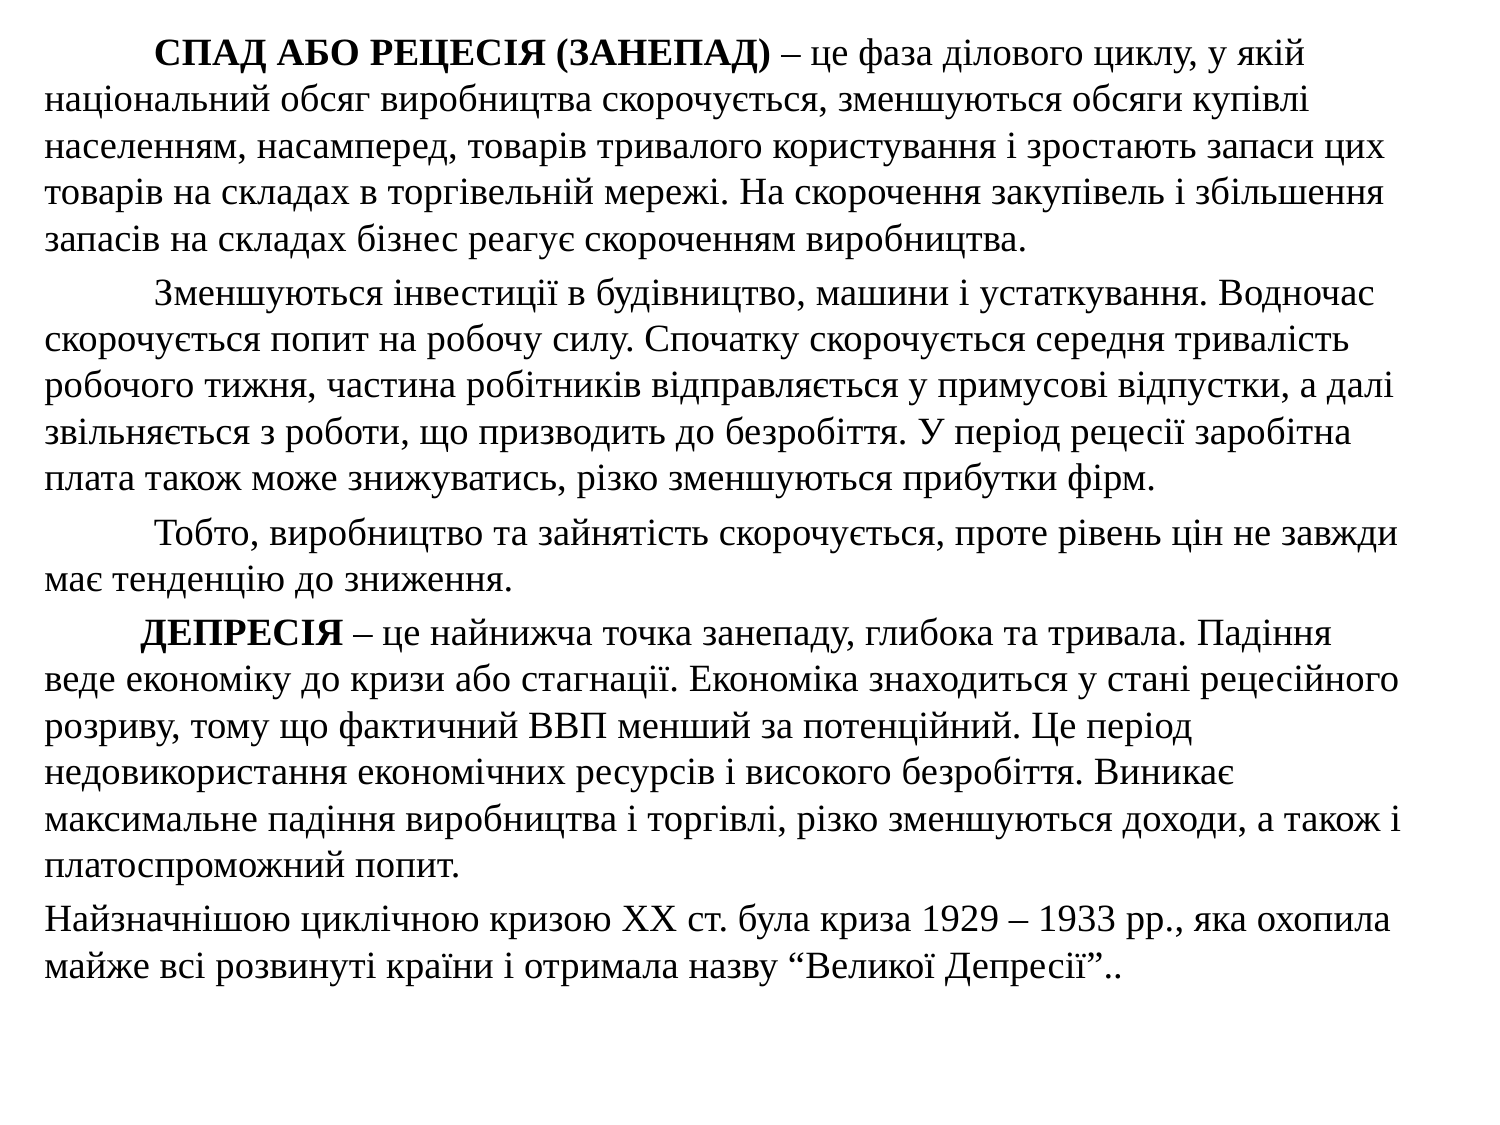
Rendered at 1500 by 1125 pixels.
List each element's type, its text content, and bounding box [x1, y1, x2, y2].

list СПАД АБО РЕЦЕСІЯ (ЗАНЕПАД) – це фаза ділового циклу, у якій національний обсяг виробництва скорочується, зменшуються обсяги купівлі населенням, насамперед, товарів тривалого користування і зростають запаси цих товарів на складах в торгівельній мережі. На скорочення закупівель і збільшення запасів на складах бізнес реагує скороченням виробництва. Зменшуються інвестиції в будівництво, машини і устаткування. Водночас скорочується попит на робочу силу. Спочатку скорочується середня тривалість робочого тижня, частина робітників відправляється у примусові відпустки, а далі звільняється з роботи, що призводить до безробіття. У період рецесії заробітна плата також може знижуватись, різко зменшуються прибутки фірм. Тобто, виробництво та зайнятість скорочується, проте рівень цін не завжди має тенденцію до зниження. ДЕПРЕСІЯ – це найнижча точка занепаду, глибока та тривала. Падіння веде економіку до кризи або стагнації. Економіка знаходиться у стані рецесійного розриву, тому що фактичний ВВП менший за потенційний. Це період недовикористання економічних ресурсів і високого безробіття. Виникає максимальне падіння виробництва і торгівлі, різко зменшуються доходи, а також і платоспроможний попит. Найзначнішою циклічною кризою ХХ ст. була криза 1929 – 1933 рр., яка охопила майже всі розвинуті країни і отримала назву “Великої Депресії”.. [29, 19, 1425, 1005]
